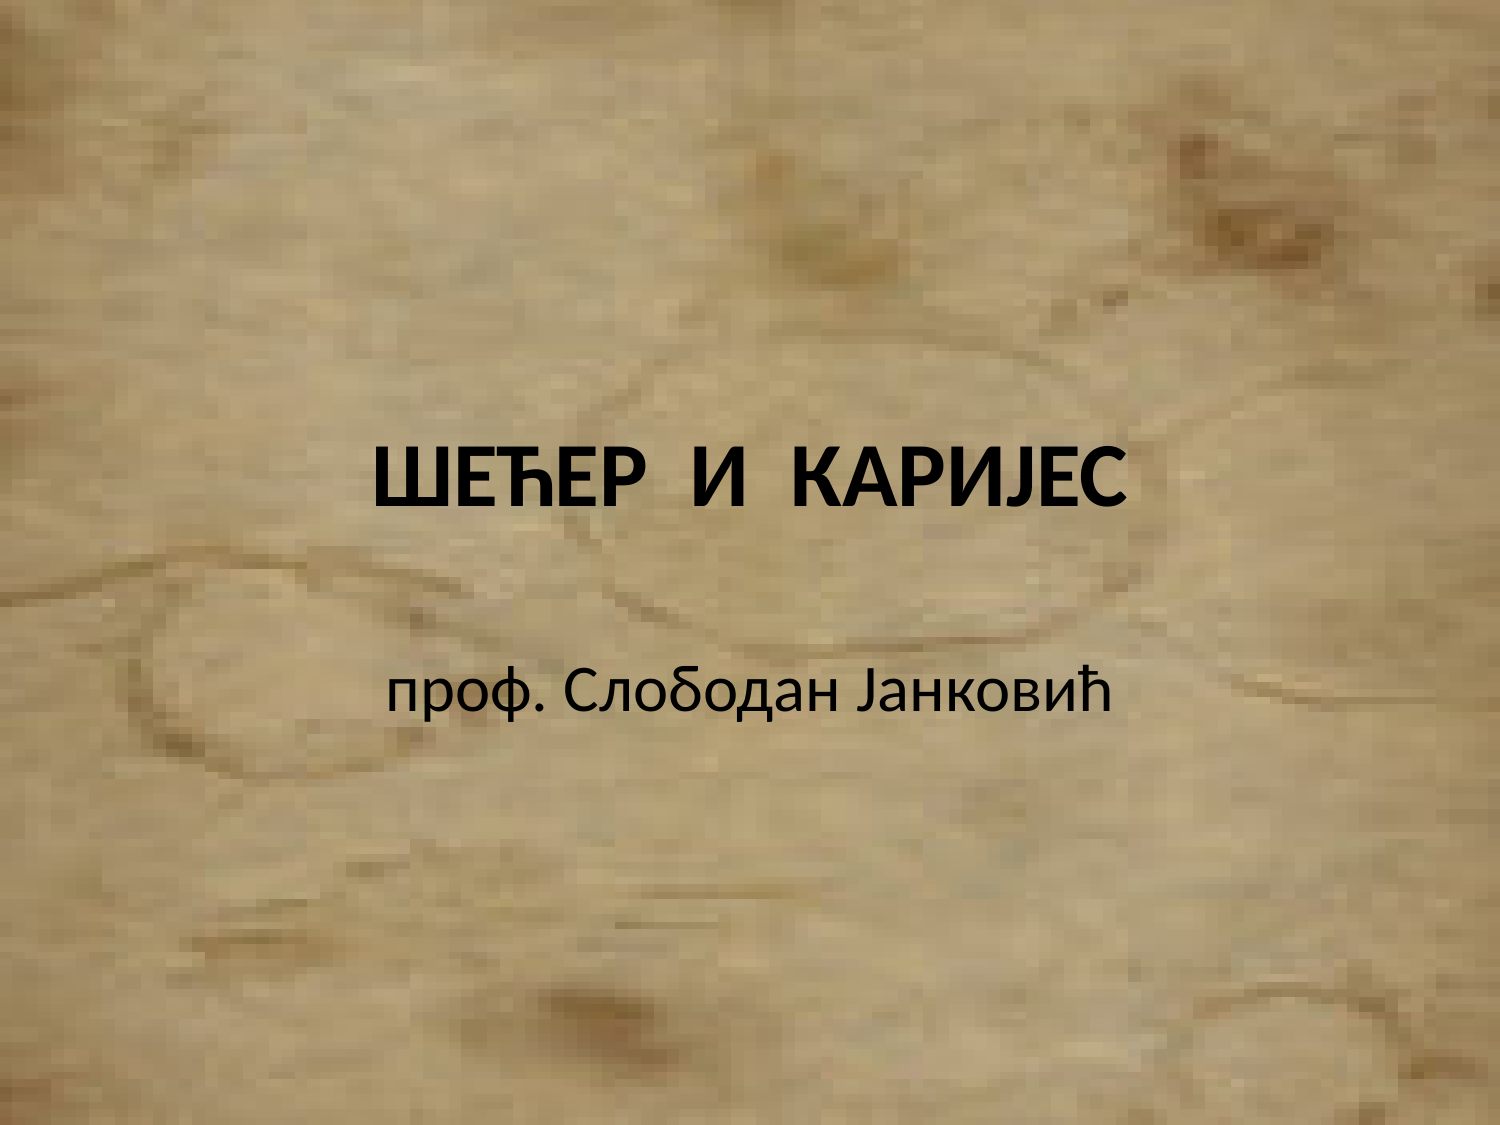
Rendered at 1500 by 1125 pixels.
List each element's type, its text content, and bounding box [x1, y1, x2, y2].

picture [0, 0, 1500, 1125]
subtitle проф. Слободан Јанковић [225, 637, 1275, 925]
title ШЕЋЕР И КАРИЈЕС [112, 349, 1388, 591]
